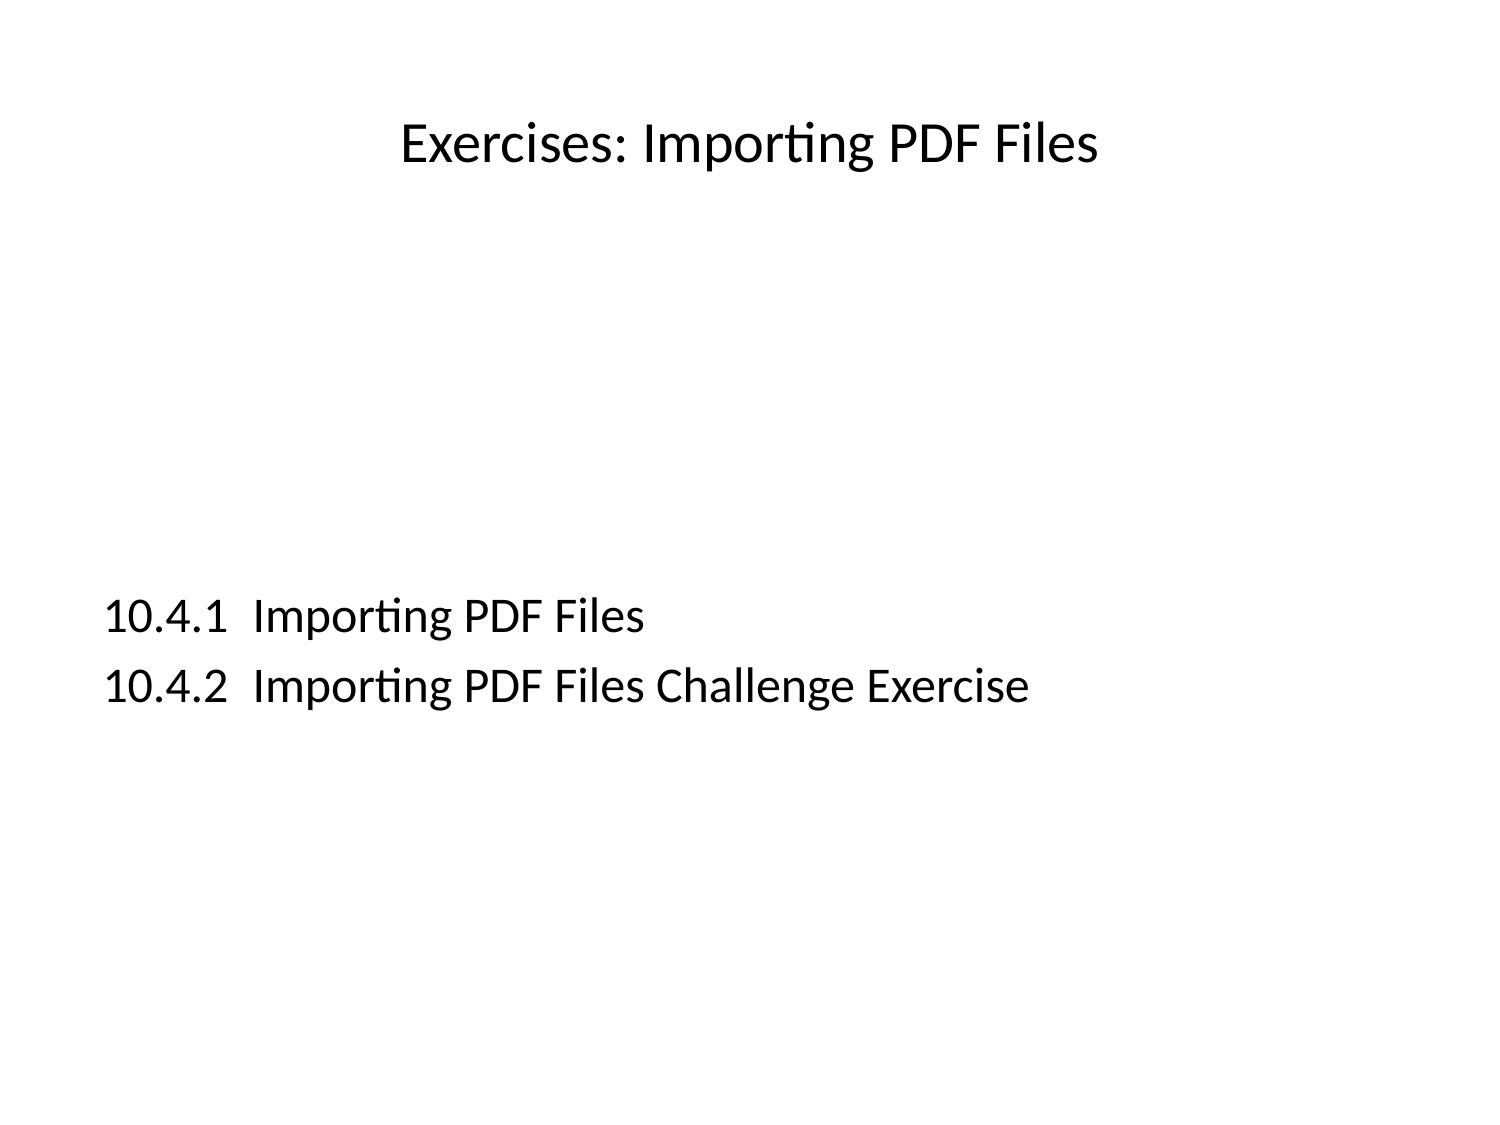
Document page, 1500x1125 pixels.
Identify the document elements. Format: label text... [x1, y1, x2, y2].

list 10.4.1 Importing PDF Files 10.4.2 Importing PDF Files Challenge Exercise [87, 575, 1363, 1025]
title Exercises: Importing PDF Files [75, 45, 1425, 233]
